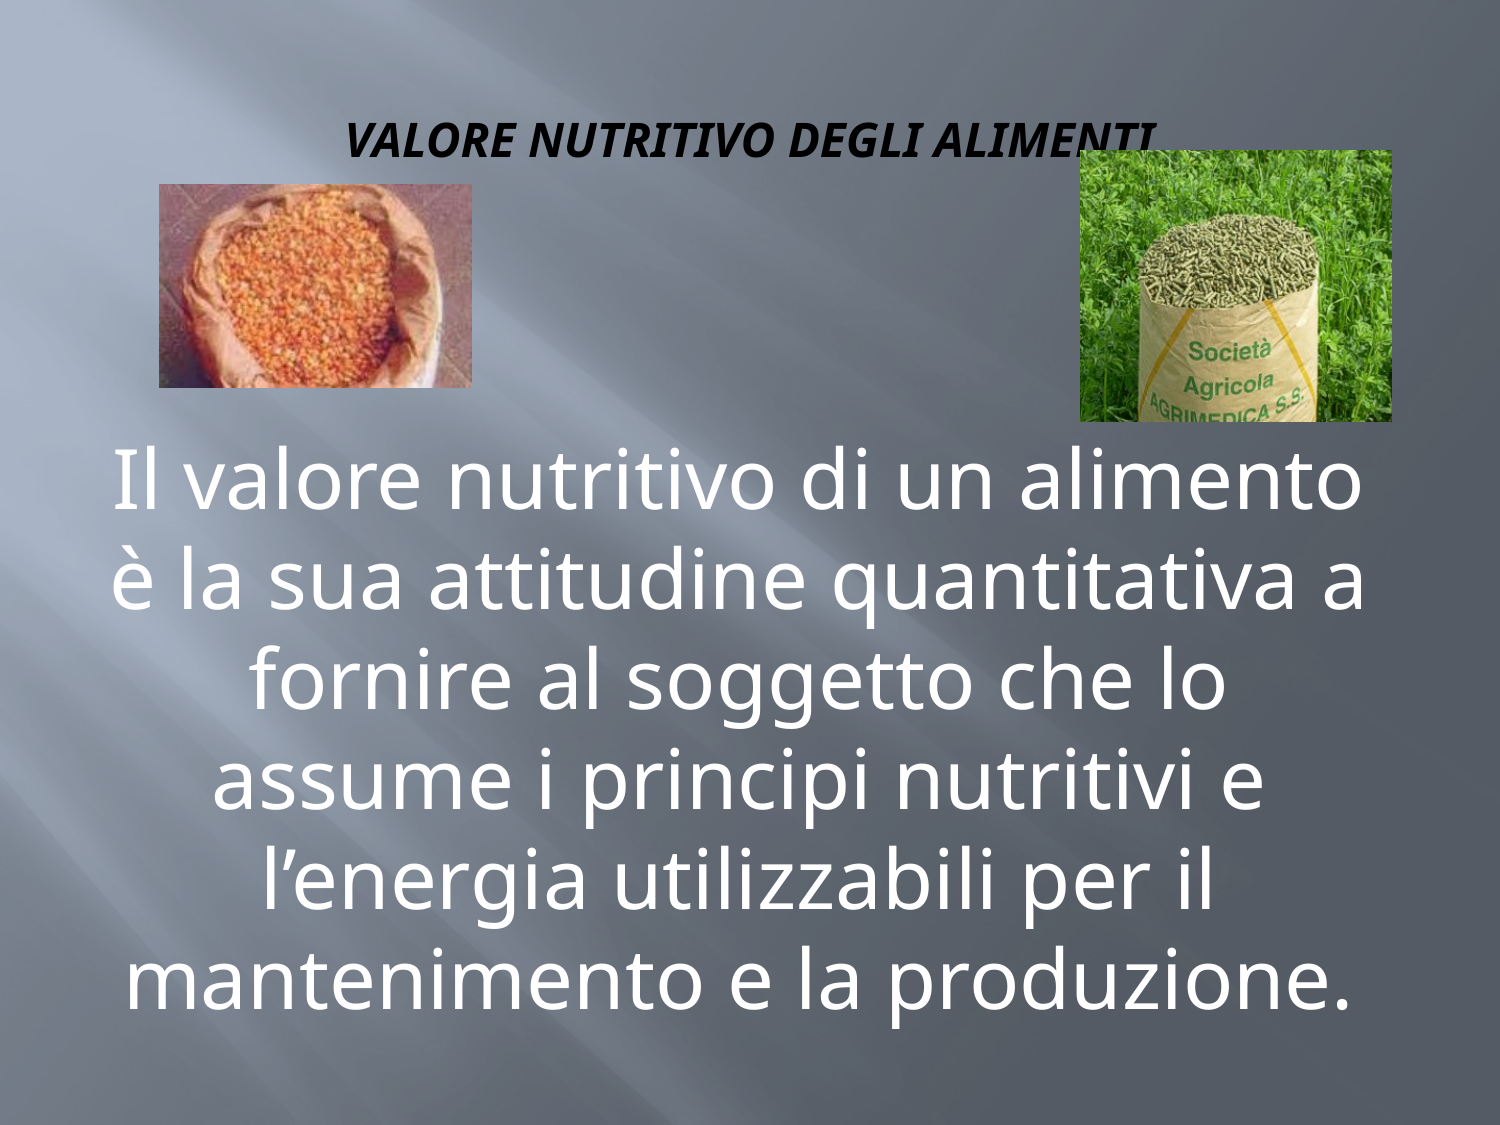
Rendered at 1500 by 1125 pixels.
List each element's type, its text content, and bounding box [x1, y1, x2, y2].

picture [1080, 149, 1392, 423]
picture [159, 184, 473, 388]
title VALORE NUTRITIVO DEGLI ALIMENTI [75, 45, 1425, 233]
list Il valore nutritivo di un alimento è la sua attitudine quantitativa a fornire al soggetto che lo assume i principi nutritivi e l’energia utilizzabili per il mantenimento e la produzione. [53, 302, 1404, 1076]
